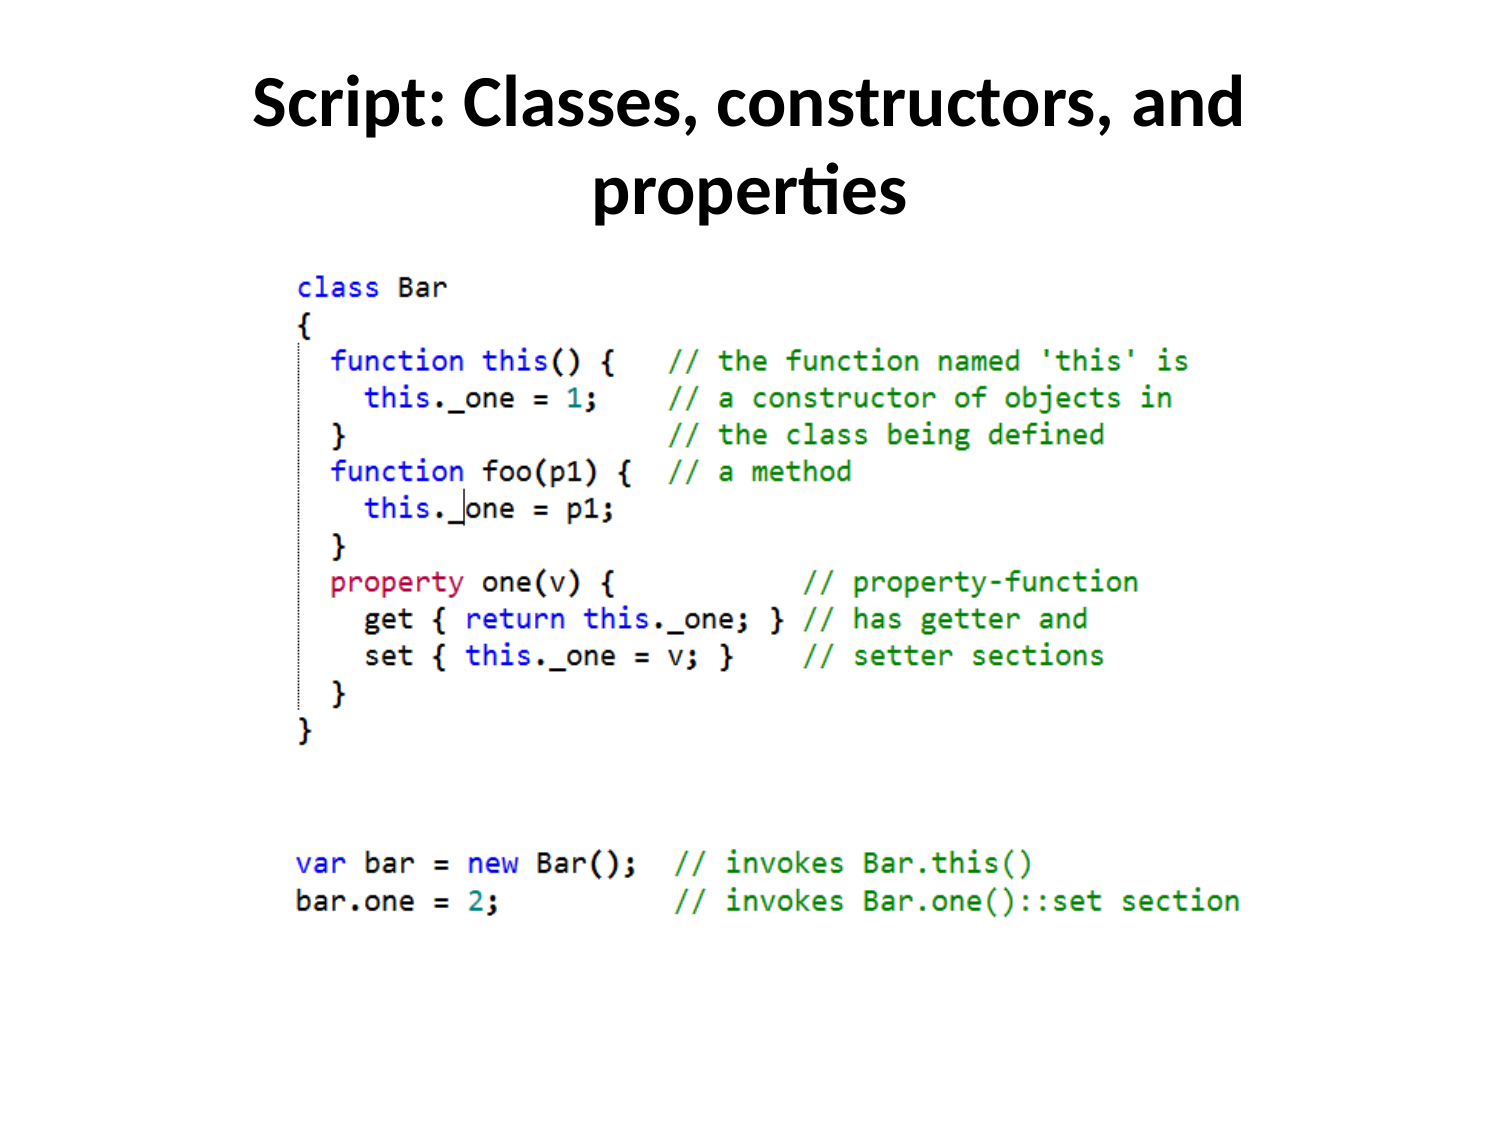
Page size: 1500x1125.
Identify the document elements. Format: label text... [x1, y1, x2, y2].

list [274, 829, 1280, 938]
picture [274, 262, 1213, 779]
title Script: Classes, constructors, and properties [75, 45, 1425, 238]
